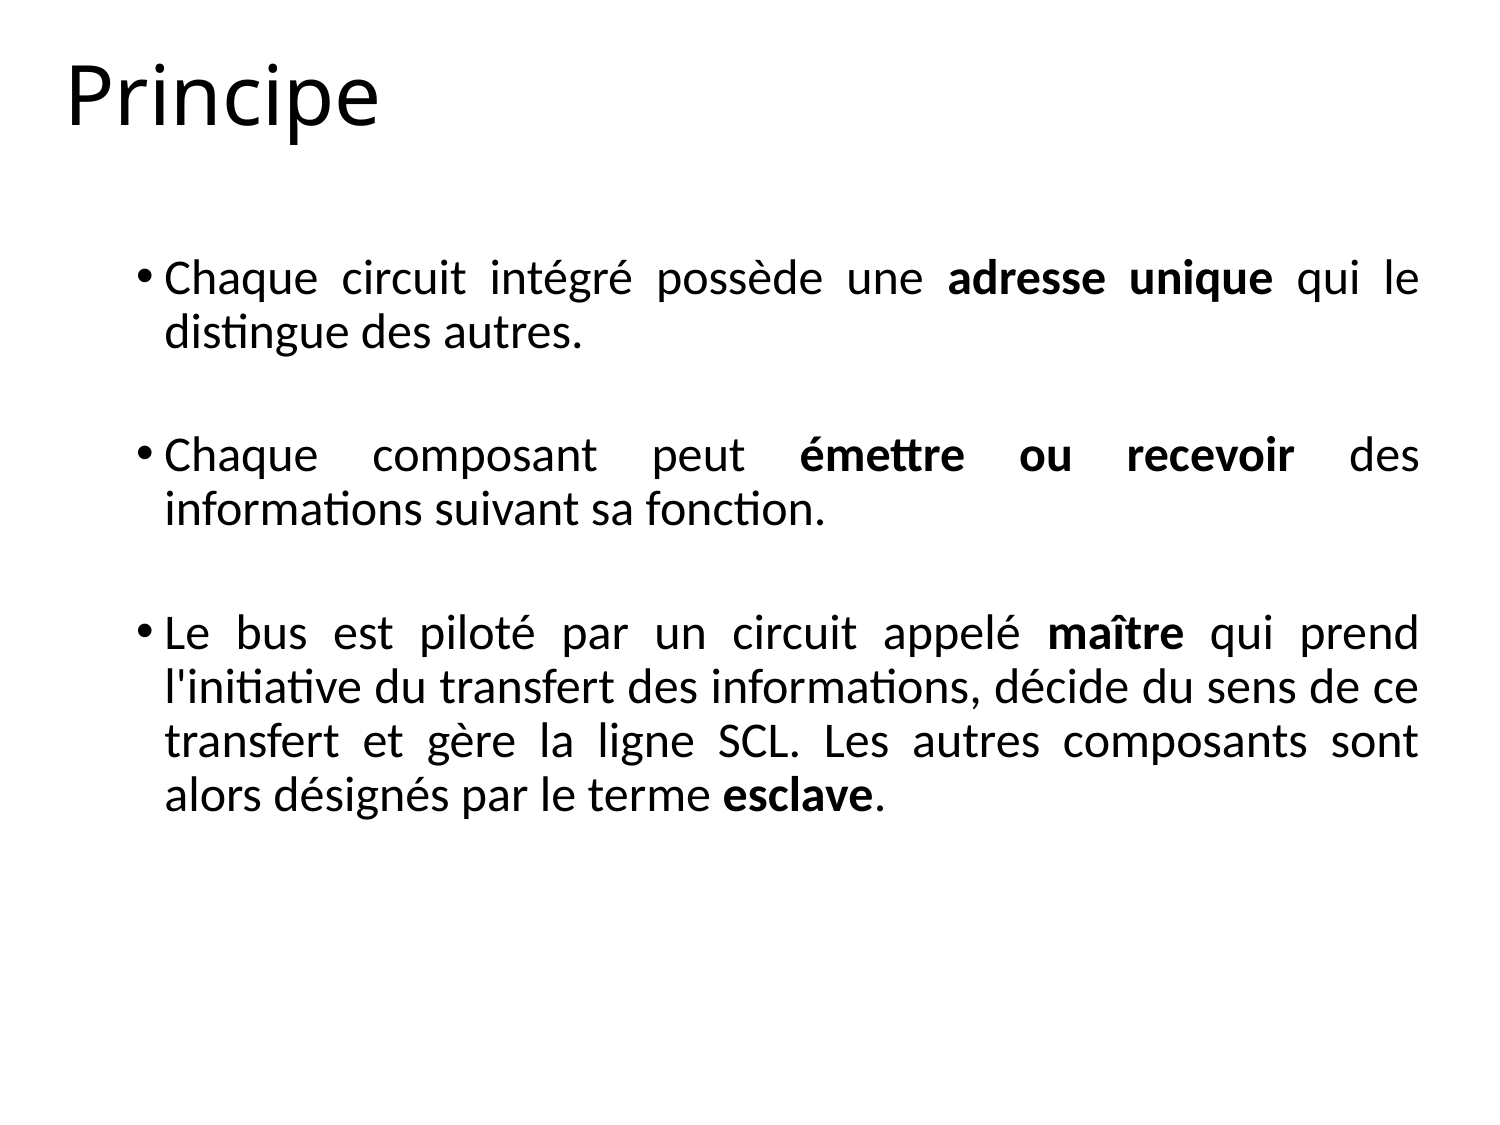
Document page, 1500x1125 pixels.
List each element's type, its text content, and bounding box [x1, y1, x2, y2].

list Chaque circuit intégré possède une adresse unique qui le distingue des autres. Chaque composant peut émettre ou recevoir des informations suivant sa fonction. Le bus est piloté par un circuit appelé maître qui prend l'initiative du transfert des informations, décide du sens de ce transfert et gère la ligne SCL. Les autres composants sont alors désignés par le terme esclave. [64, 243, 1435, 966]
title Principe [49, 37, 1451, 159]
